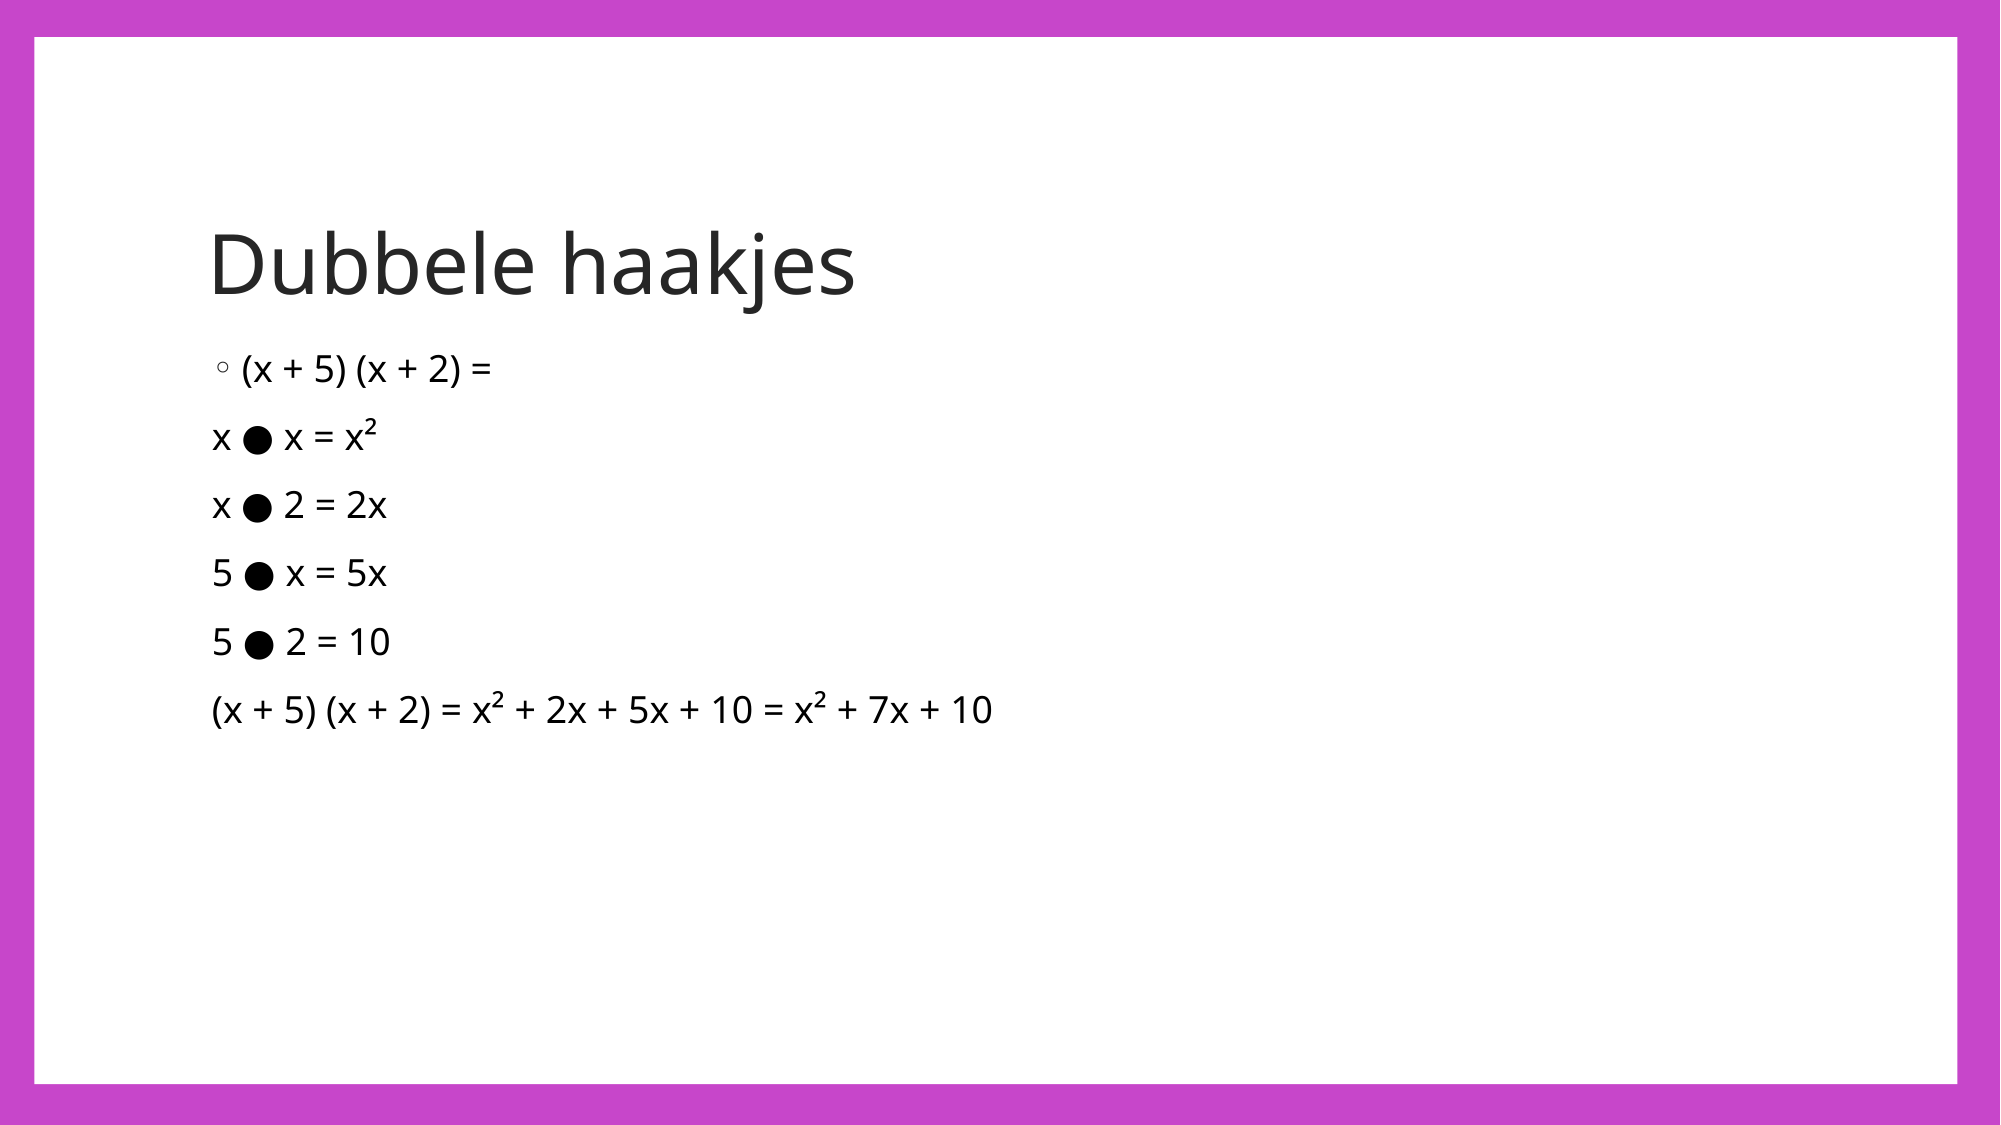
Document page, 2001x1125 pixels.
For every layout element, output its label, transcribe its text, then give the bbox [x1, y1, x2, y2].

text_box [34, 37, 1958, 1085]
title Dubbele haakjes [192, 142, 1800, 394]
text_box [0, 0, 2000, 1125]
list (x + 5) (x + 2) = x ● x = x² x ● 2 = 2x 5 ● x = 5x 5 ● 2 = 10 (x + 5) (x + 2) = x² + 2x + 5x + 10 = x² + 7x + 10 [196, 332, 1804, 892]
